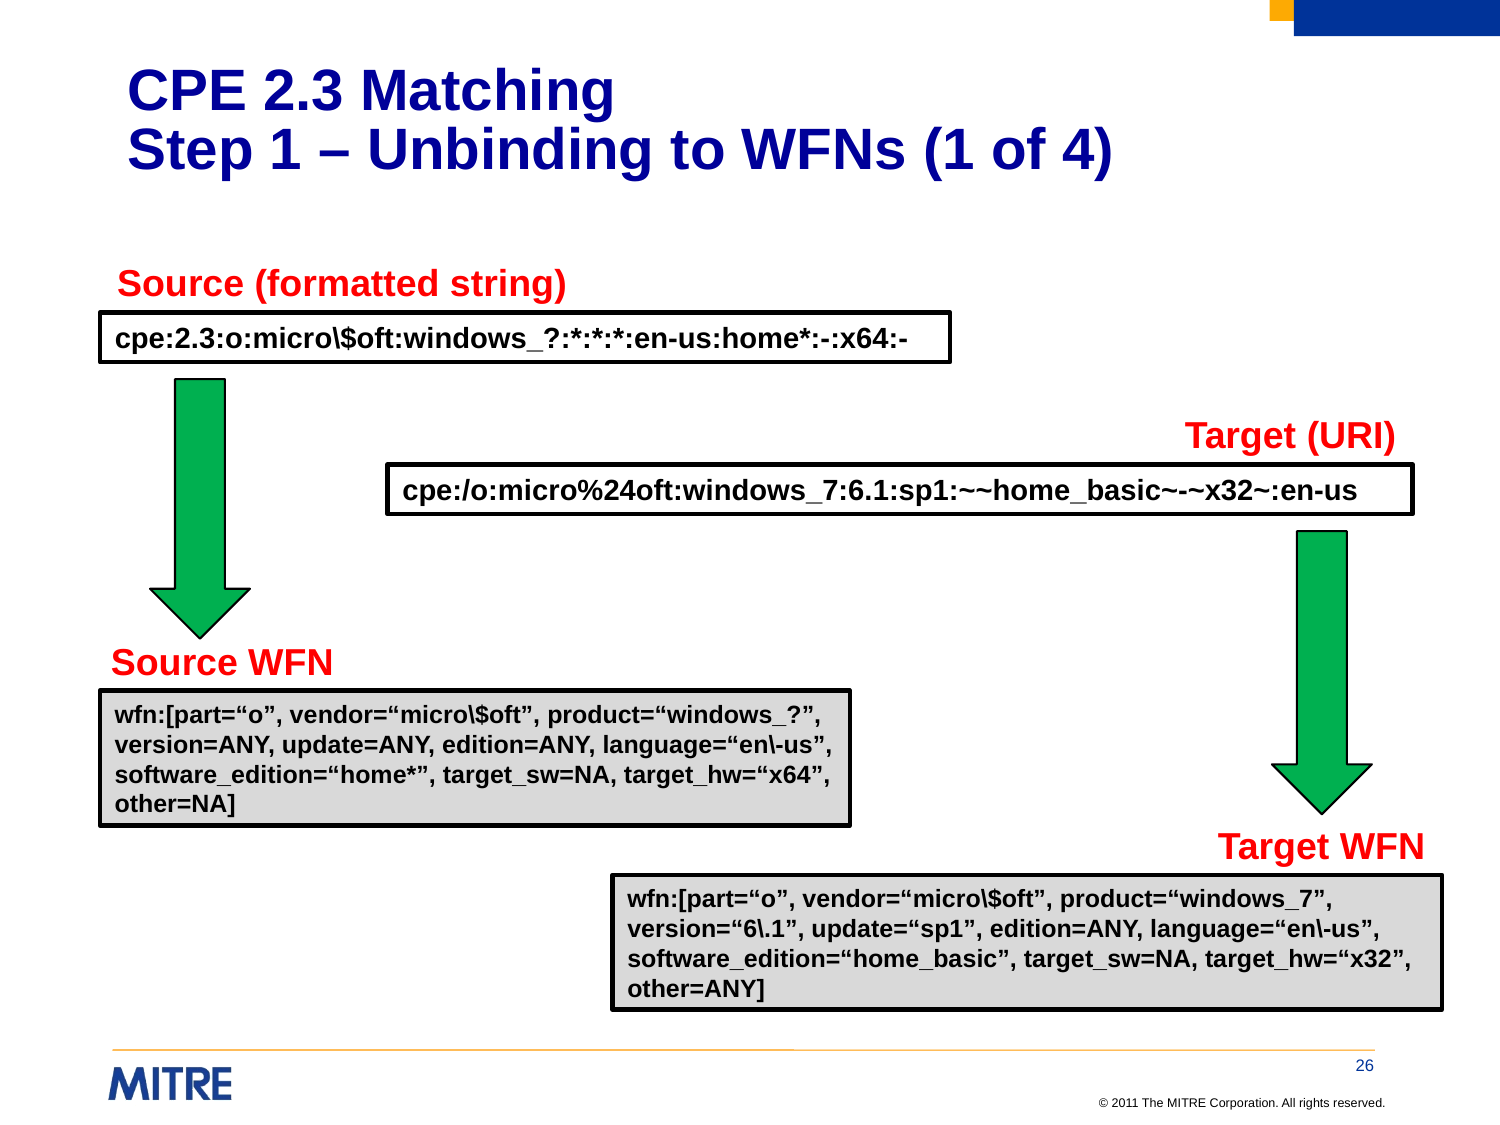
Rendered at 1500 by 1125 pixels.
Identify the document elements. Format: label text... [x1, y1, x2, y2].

text_box Source WFN [96, 630, 349, 690]
slide_number 26 [1301, 1049, 1390, 1076]
text_box [150, 379, 250, 630]
picture [103, 1064, 236, 1106]
text_box cpe:/o:micro%24oft:windows_7:6.1:sp1:~~home_basic~-~x32~:en-us [387, 464, 1413, 515]
title CPE 2.3 Matching Step 1 – Unbinding to WFNs (1 of 4) [112, 45, 1375, 200]
text_box wfn:[part=“o”, vendor=“micro\$oft”, product=“windows_7”, version=“6\.1”, update=“sp1”, edition=ANY, language=“en\-us”, software_edition=“home_basic”, target_sw=NA, target_hw=“x32”, other=ANY] [612, 874, 1442, 1010]
text_box cpe:2.3:o:micro\$oft:windows_?:*:*:*:en-us:home*:-:x64:- [99, 312, 950, 363]
text_box Target (URI) [1170, 403, 1412, 464]
text_box wfn:[part=“o”, vendor=“micro\$oft”, product=“windows_?”, version=ANY, update=ANY, edition=ANY, language=“en\-us”, software_edition=“home*”, target_sw=NA, target_hw=“x64”, other=NA] [99, 690, 850, 826]
text_box Source (formatted string) [102, 251, 583, 312]
text_box Target WFN [1203, 814, 1441, 875]
text_box [1271, 531, 1372, 814]
